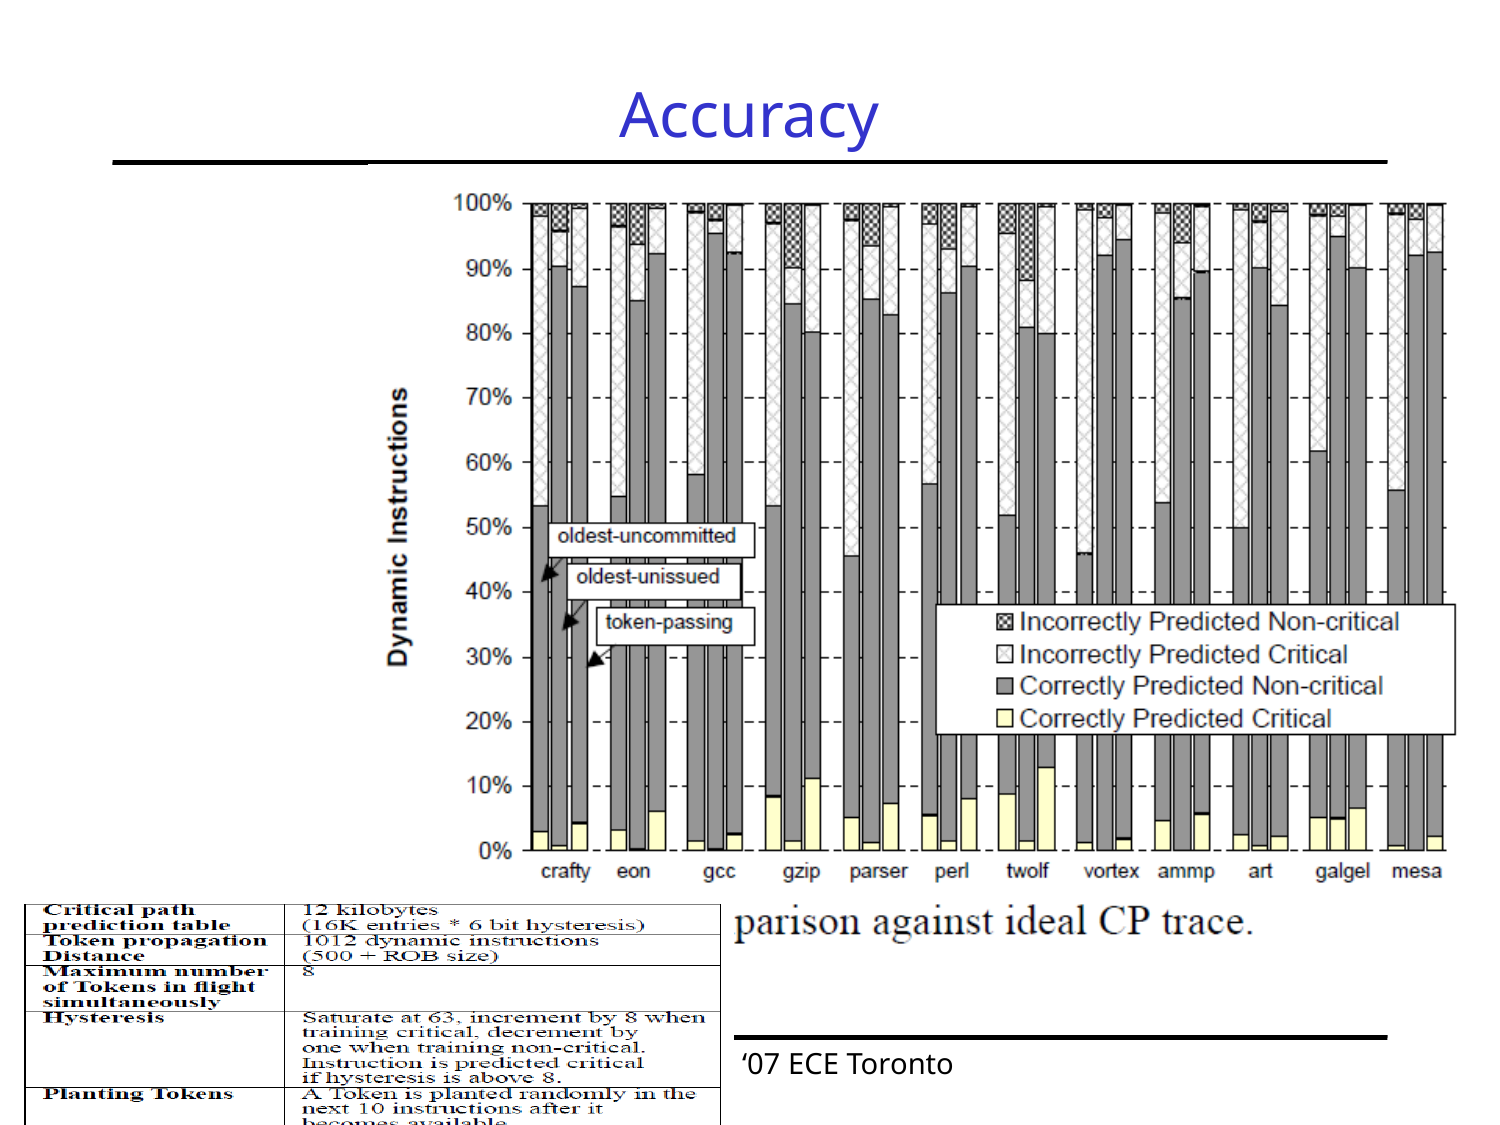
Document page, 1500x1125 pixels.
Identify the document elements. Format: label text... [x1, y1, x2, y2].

picture [9, 164, 1500, 1125]
title Accuracy [112, 62, 1388, 163]
footer ECE1773 - Fall ‘07 ECE Toronto [738, 1037, 1013, 1101]
